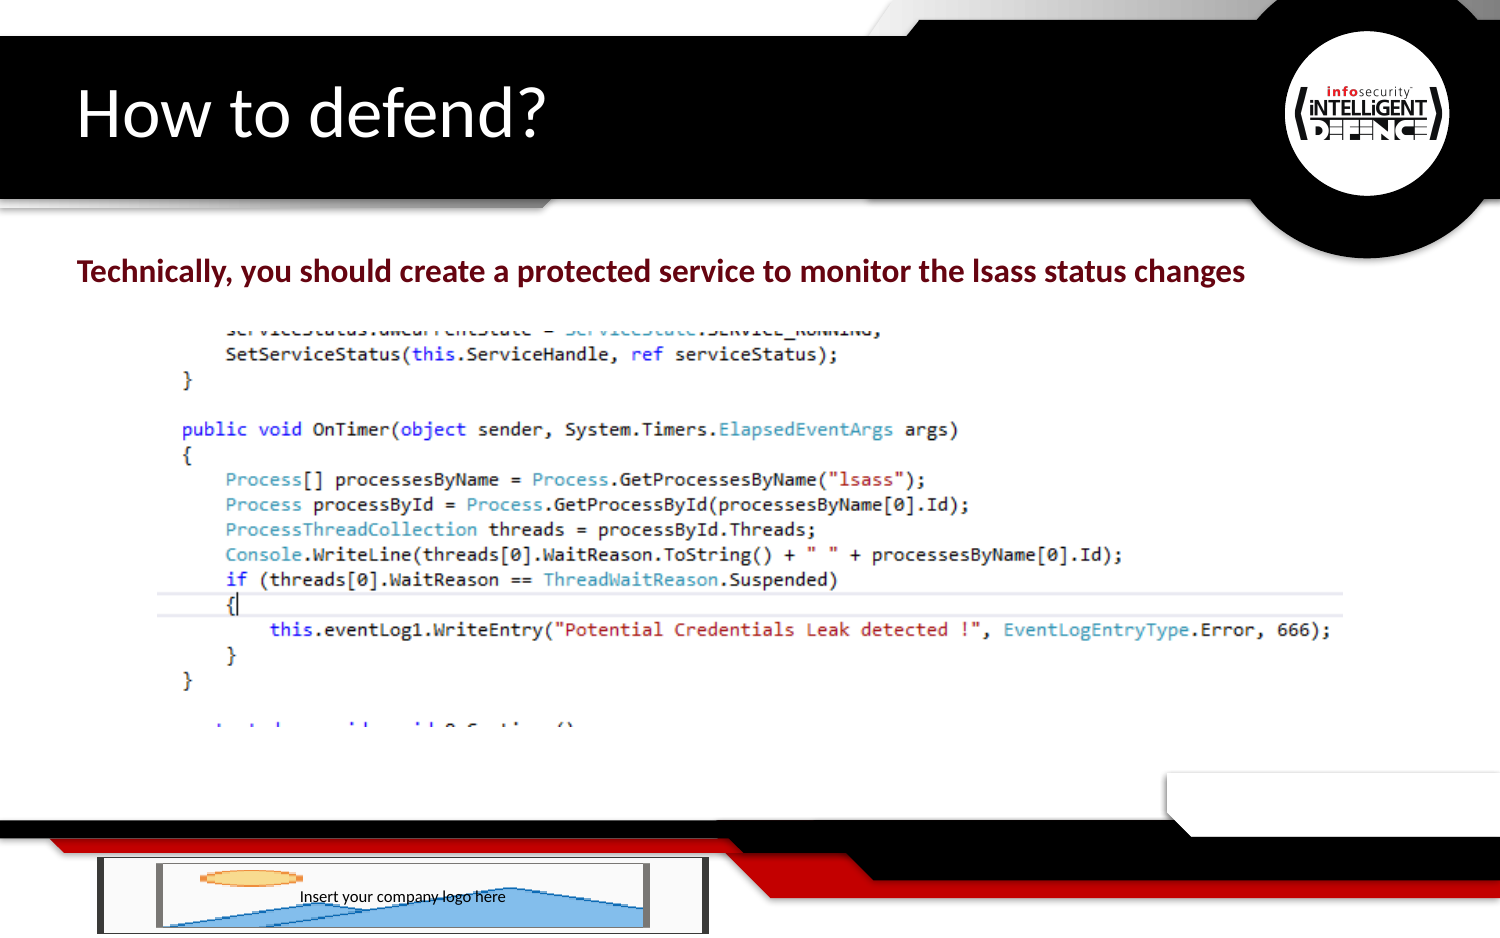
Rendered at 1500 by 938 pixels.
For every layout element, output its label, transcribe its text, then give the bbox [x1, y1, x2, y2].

list Technically, you should create a protected service to monitor the lsass status changes [76, 244, 1294, 798]
title How to defend? [76, 38, 1199, 195]
picture [74, 853, 732, 938]
picture [157, 331, 1343, 727]
